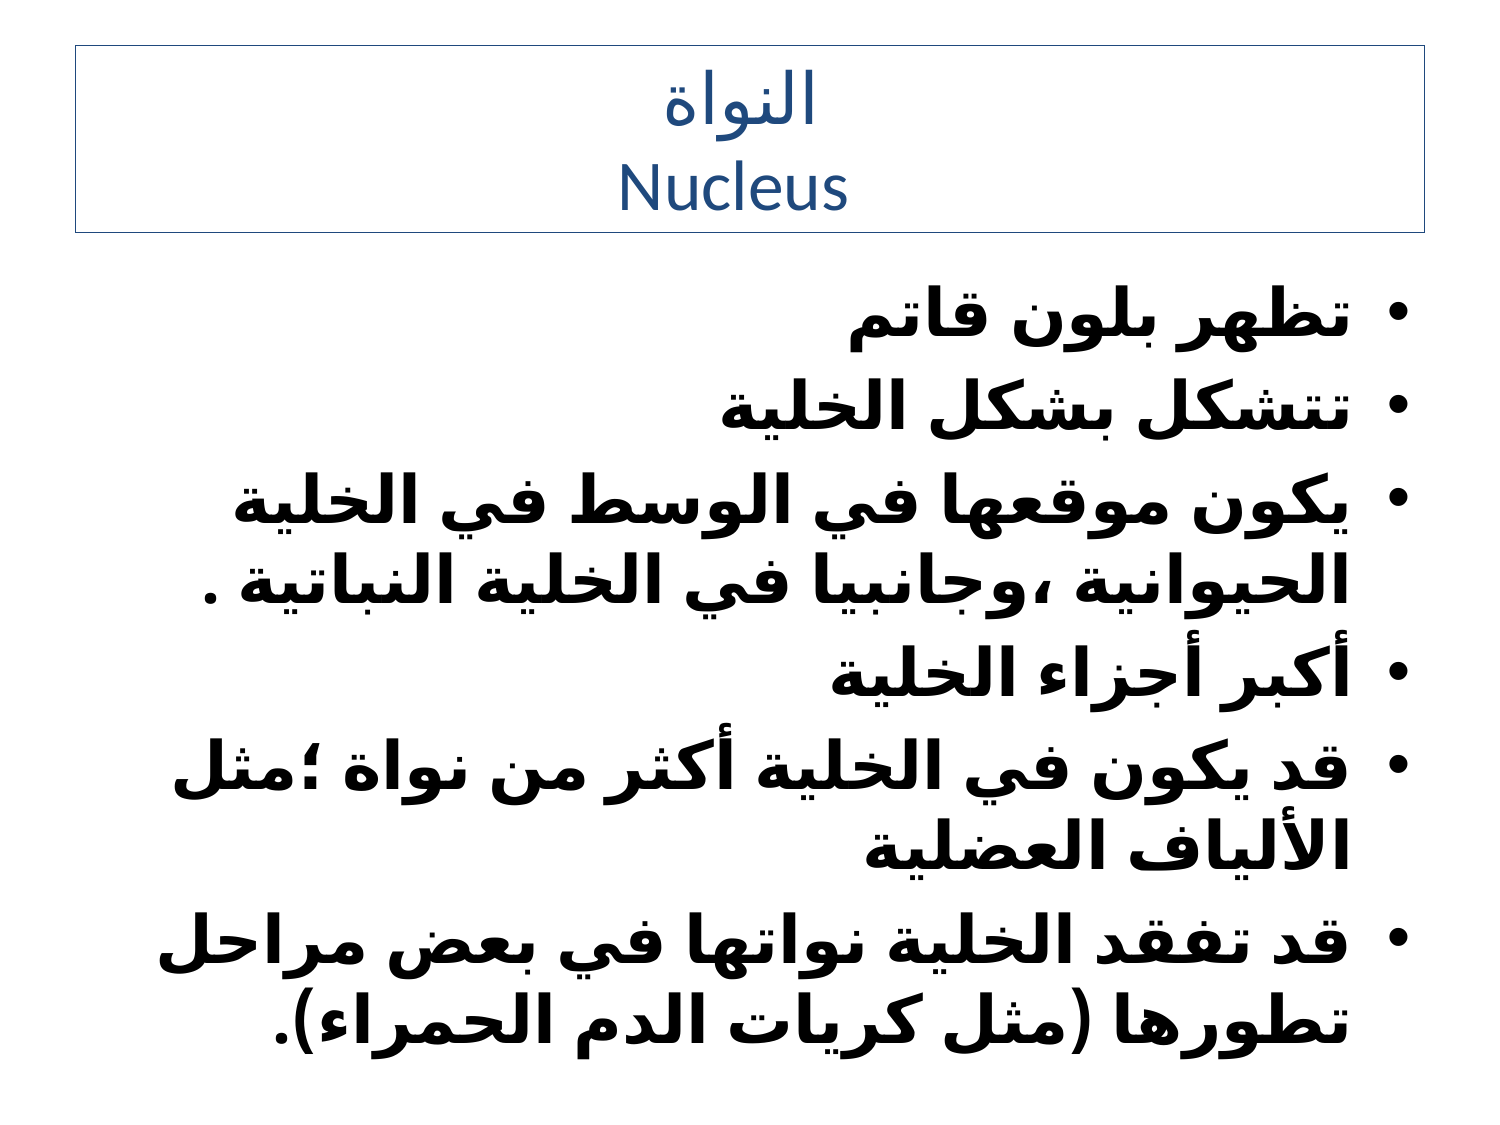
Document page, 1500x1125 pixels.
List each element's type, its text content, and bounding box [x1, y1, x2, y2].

list تظهر بلون قاتم تتشكل بشكل الخلية يكون موقعها في الوسط في الخلية الحيوانية ،وجانبيا في الخلية النباتية . أكبر أجزاء الخلية قد يكون في الخلية أكثر من نواة ؛مثل الألياف العضلية قد تفقد الخلية نواتها في بعض مراحل تطورها (مثل كريات الدم الحمراء). [75, 262, 1425, 1005]
title النواة Nucleus [75, 45, 1425, 233]
